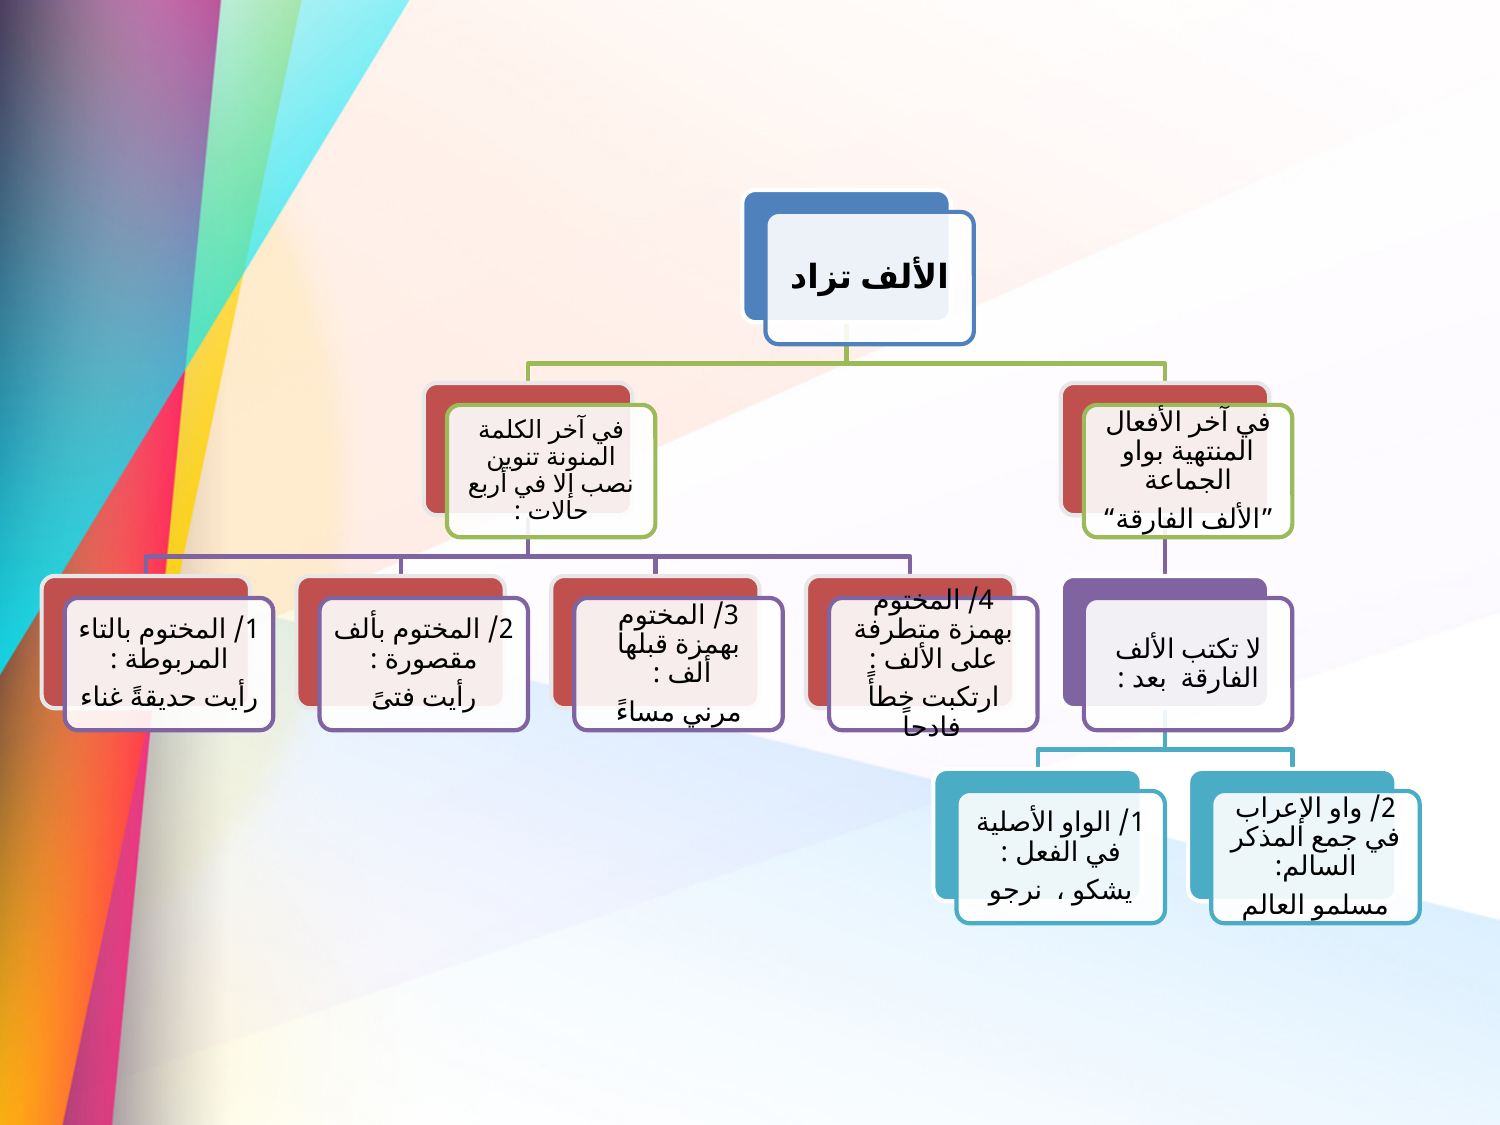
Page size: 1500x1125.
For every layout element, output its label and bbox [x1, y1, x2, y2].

list [40, 30, 1421, 1083]
picture [0, 0, 1500, 1125]
